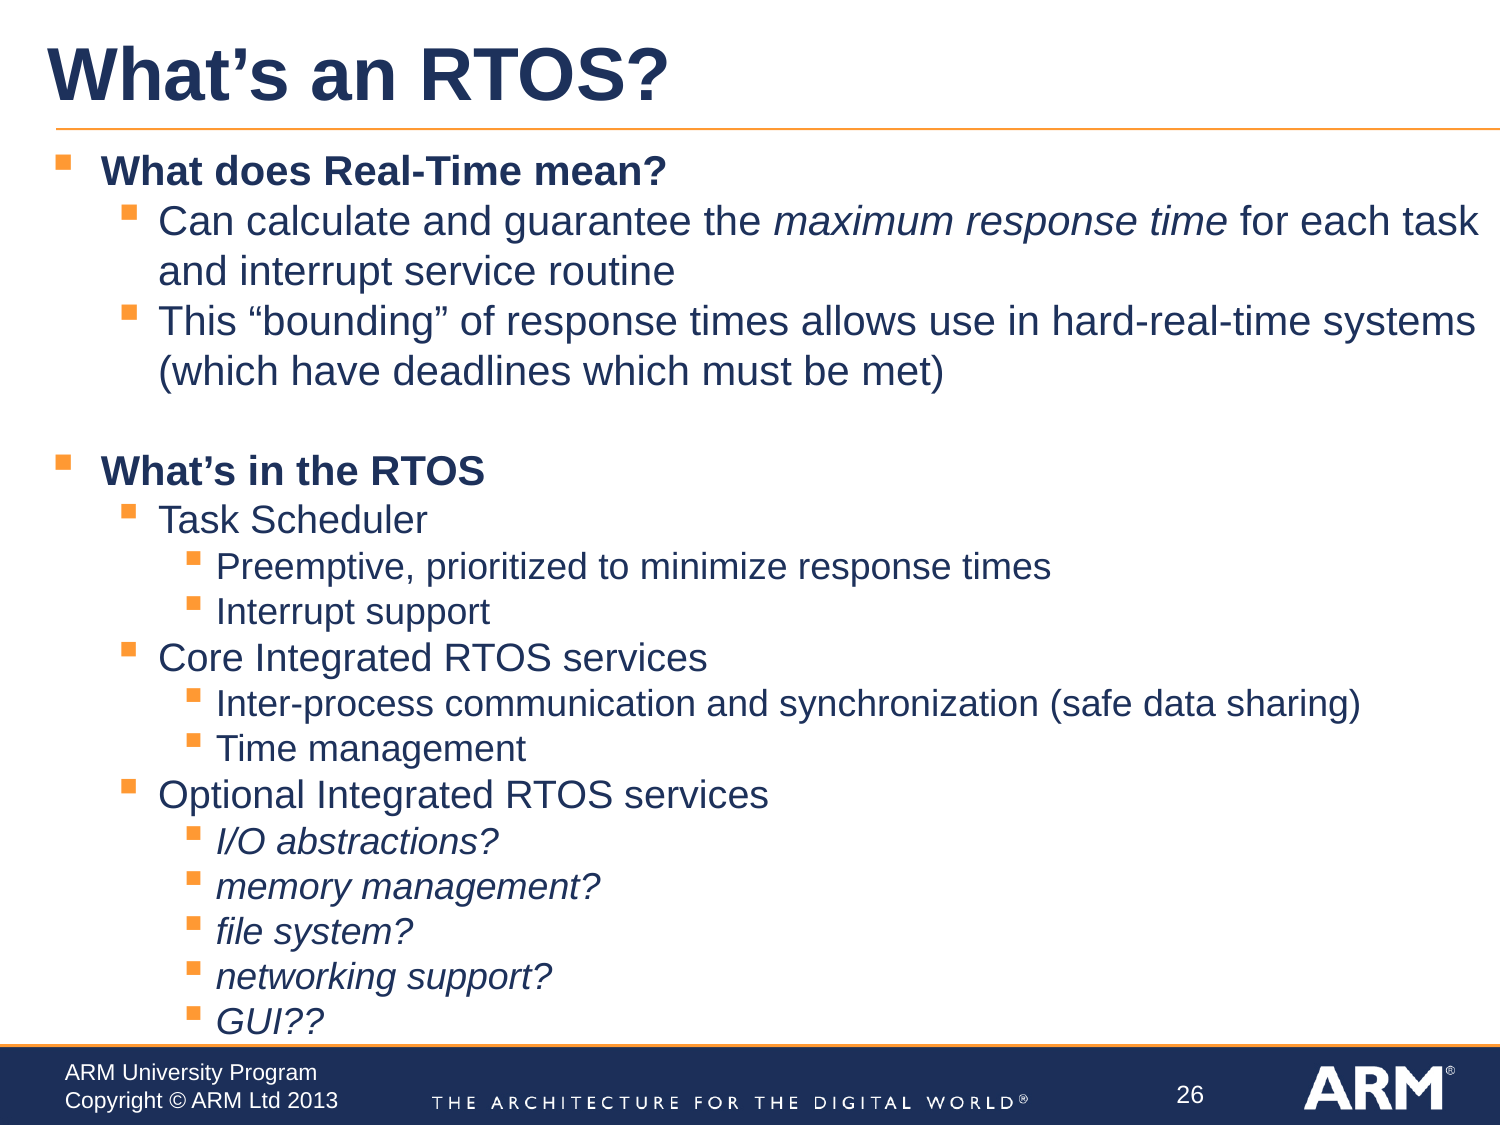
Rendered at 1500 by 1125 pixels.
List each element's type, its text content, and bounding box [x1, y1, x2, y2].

picture [0, 1048, 1500, 1125]
title What’s an RTOS? [34, 1, 1500, 141]
list What does Real-Time mean? Can calculate and guarantee the maximum response time for each task and interrupt service routine This “bounding” of response times allows use in hard-real-time systems (which have deadlines which must be met) What’s in the RTOS Task Scheduler Preemptive, prioritized to minimize response times Interrupt support Core Integrated RTOS services Inter-process communication and synchronization (safe data sharing) Time management Optional Integrated RTOS services I/O abstractions? memory management? file system? networking support? GUI?? [38, 137, 1500, 1028]
